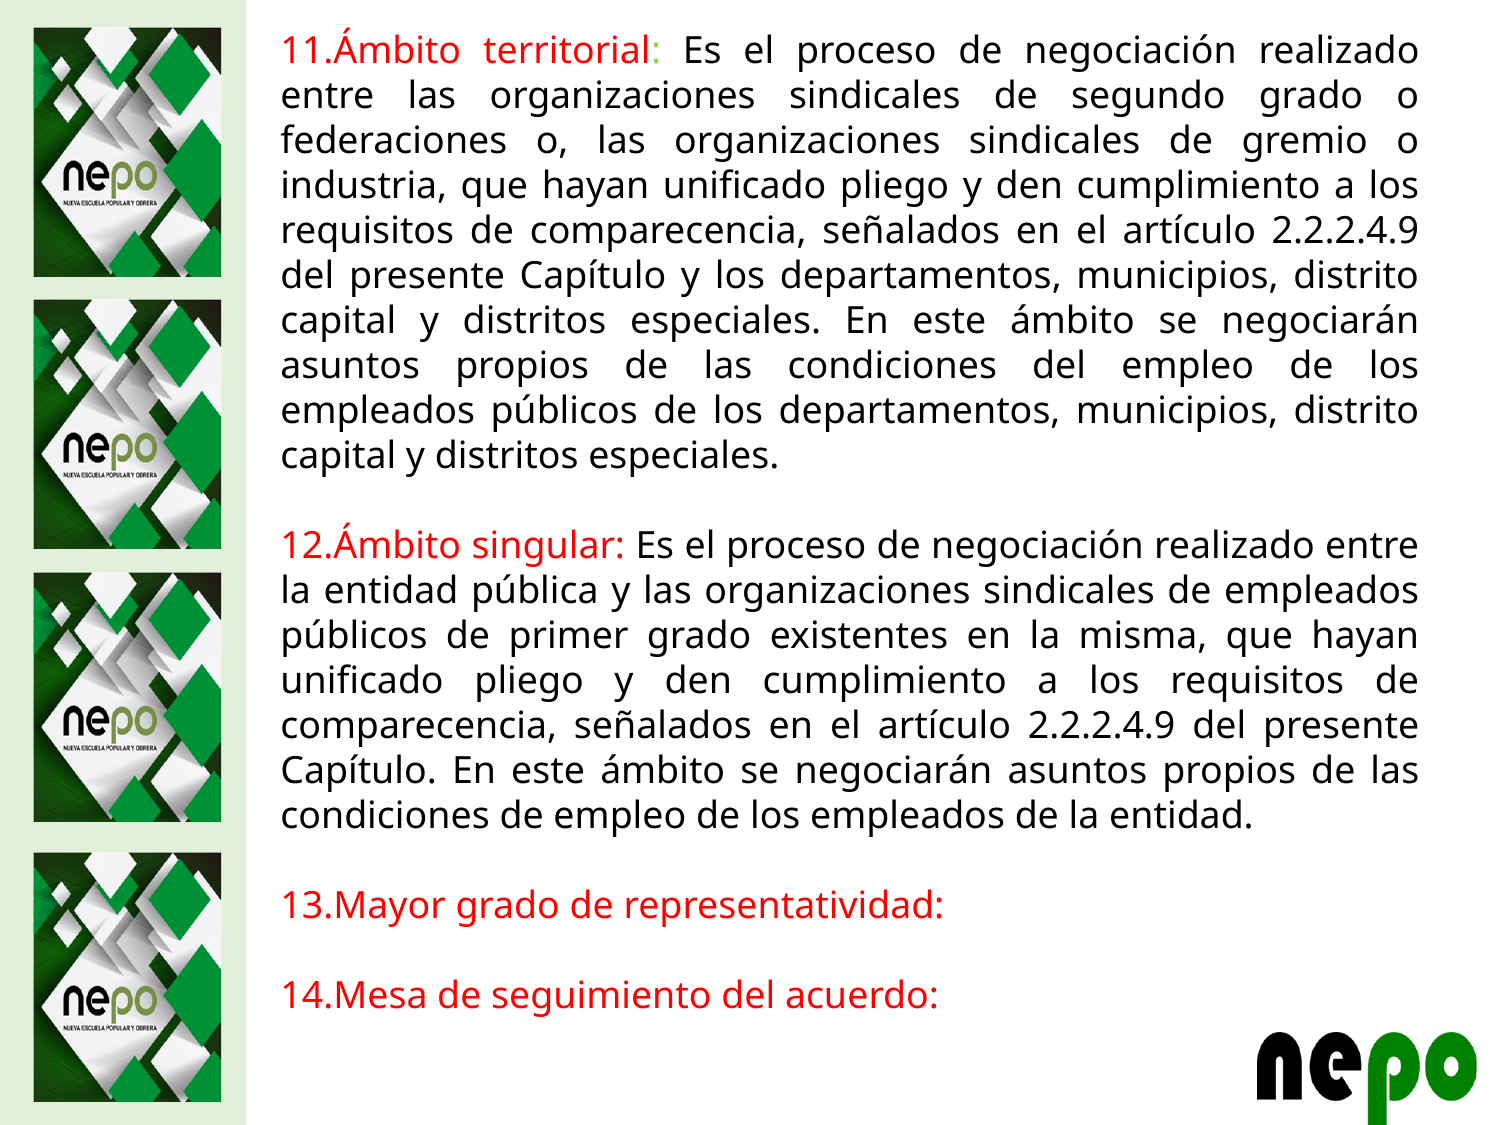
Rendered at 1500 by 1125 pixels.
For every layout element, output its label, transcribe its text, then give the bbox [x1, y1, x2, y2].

picture [0, 0, 246, 1125]
text_box 11.Ámbito territorial: Es el proceso de negociación realizado entre las organizaciones sindicales de segundo grado o federaciones o, las organizaciones sindicales de gremio o industria, que hayan unificado pliego y den cumplimiento a los requisitos de comparecencia, señalados en el artículo 2.2.2.4.9 del presente Capítulo y los departamentos, municipios, distrito capital y distritos especiales. En este ámbito se negociarán asuntos propios de las condiciones del empleo de los empleados públicos de los departamentos, municipios, distrito capital y distritos especiales. 12.Ámbito singular: Es el proceso de negociación realizado entre la entidad pública y las organizaciones sindicales de empleados públicos de primer grado existentes en la misma, que hayan unificado pliego y den cumplimiento a los requisitos de comparecencia, señalados en el artículo 2.2.2.4.9 del presente Capítulo. En este ámbito se negociarán asuntos propios de las condiciones de empleo de los empleados de la entidad. 13.Mayor grado de representatividad: 14.Mesa de seguimiento del acuerdo: [265, 19, 1435, 1125]
picture [1435, 1032, 1477, 1125]
